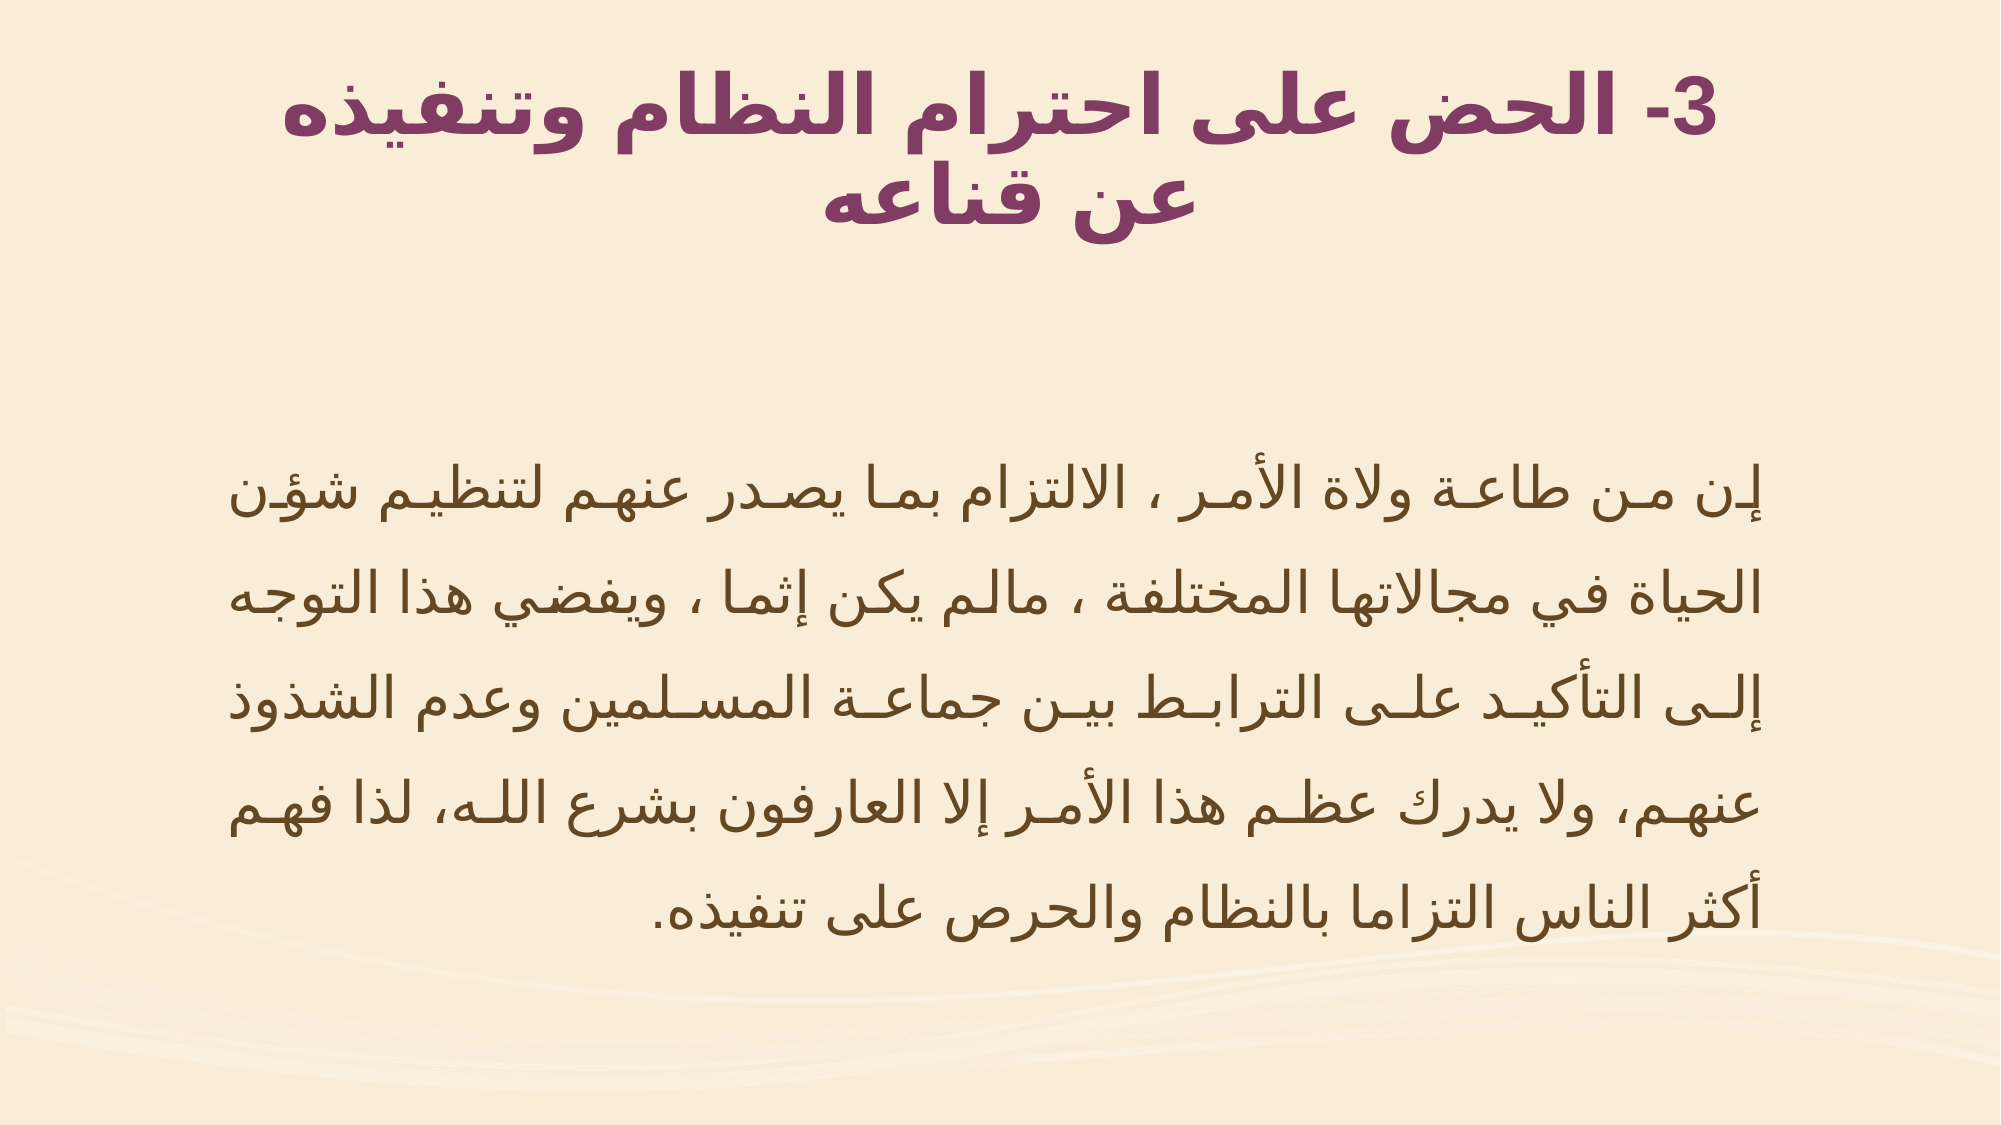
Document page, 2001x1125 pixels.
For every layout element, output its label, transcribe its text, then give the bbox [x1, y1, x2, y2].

list إن من طاعة ولاة الأمر ، الالتزام بما يصدر عنهم لتنظيم شؤن الحياة في مجالاتها المختلفة ، مالم يكن إثما ، ويفضي هذا التوجه إلى التأكيد على الترابط بين جماعة المسلمين وعدم الشذوذ عنهم، ولا يدرك عظم هذا الأمر إلا العارفون بشرع الله، لذا فهم أكثر الناس التزاما بالنظام والحرص على تنفيذه. [212, 299, 1788, 950]
title 3- الحض على احترام النظام وتنفيذه عن قناعه [212, 50, 1788, 250]
